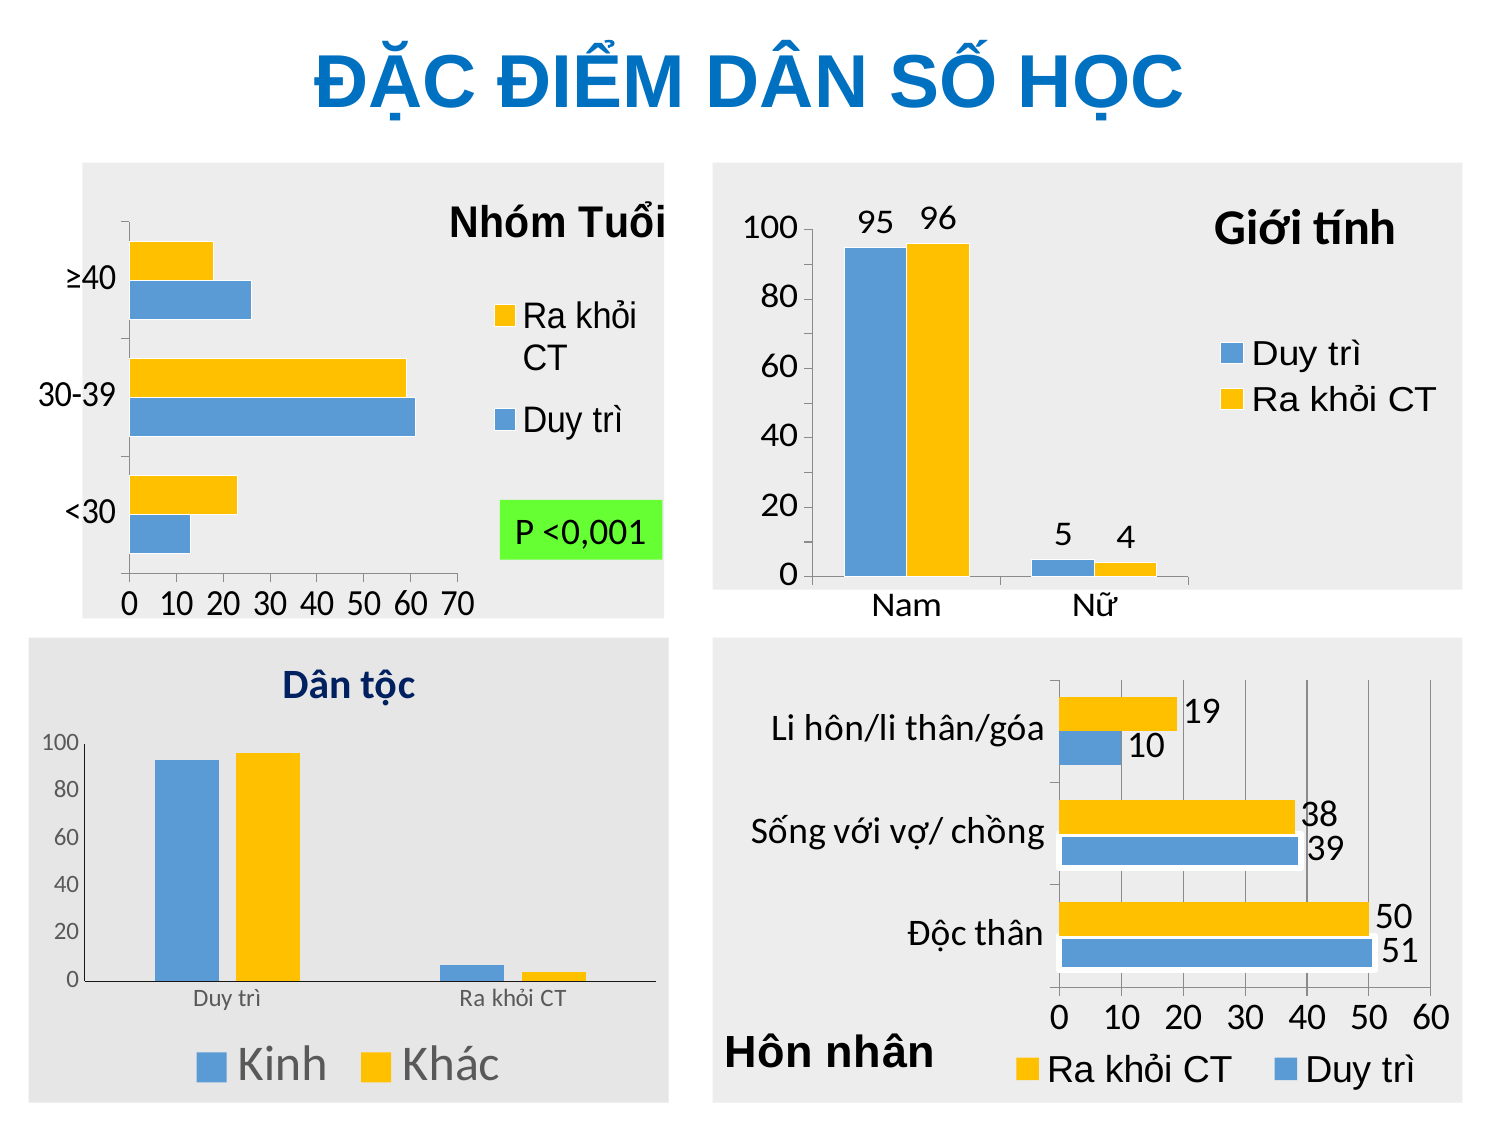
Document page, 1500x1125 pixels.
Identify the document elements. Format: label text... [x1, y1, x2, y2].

chart [712, 162, 1463, 625]
chart [37, 162, 675, 625]
chart [28, 637, 669, 1103]
chart [712, 637, 1463, 1103]
text_box ĐẶC ĐIỂM DÂN SỐ HỌC [74, 24, 1425, 213]
